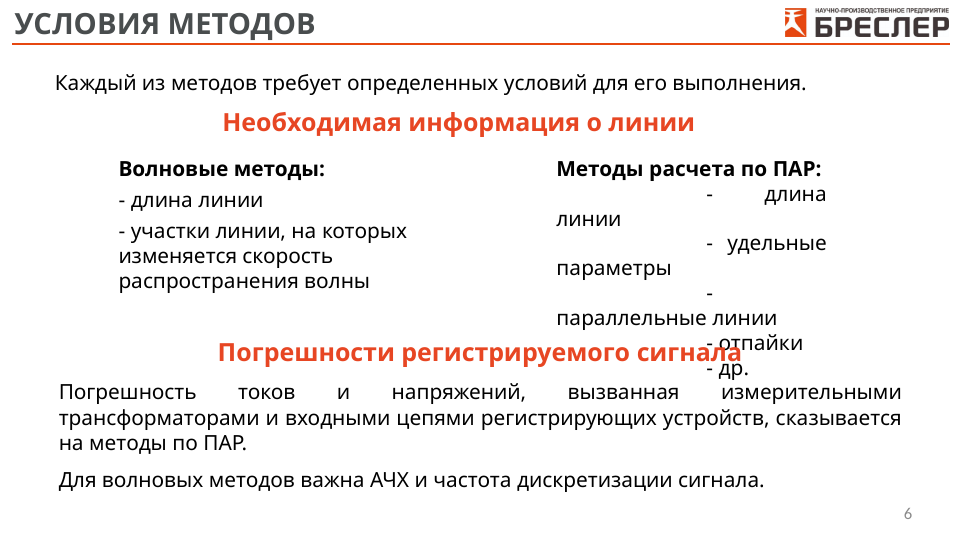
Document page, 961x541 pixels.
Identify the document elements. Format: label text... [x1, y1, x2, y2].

title УСЛОВИЯ МЕТОДОВ [12, 0, 775, 68]
text_box Погрешности регистрируемого сигнала Погрешность токов и напряжений, вызванная измерительными трансформаторами и входными цепями регистрирующих устройств, сказывается на методы по ПАР. Для волновых методов важна АЧХ и частота дискретизации сигнала. [43, 329, 917, 499]
picture [785, 8, 949, 37]
text_box Волновые методы: - длина линии - участки линии, на которых изменяется скорость распространения волны [103, 148, 425, 329]
slide_number 6 [691, 502, 913, 541]
text_box Необходимая информация о линии [12, 98, 906, 144]
text_box Каждый из методов требует определенных условий для его выполнения. [54, 69, 894, 95]
text_box Методы расчета по ПАР: - длина линии - удельные параметры - параллельные линии - отпайки - др. [541, 147, 842, 329]
